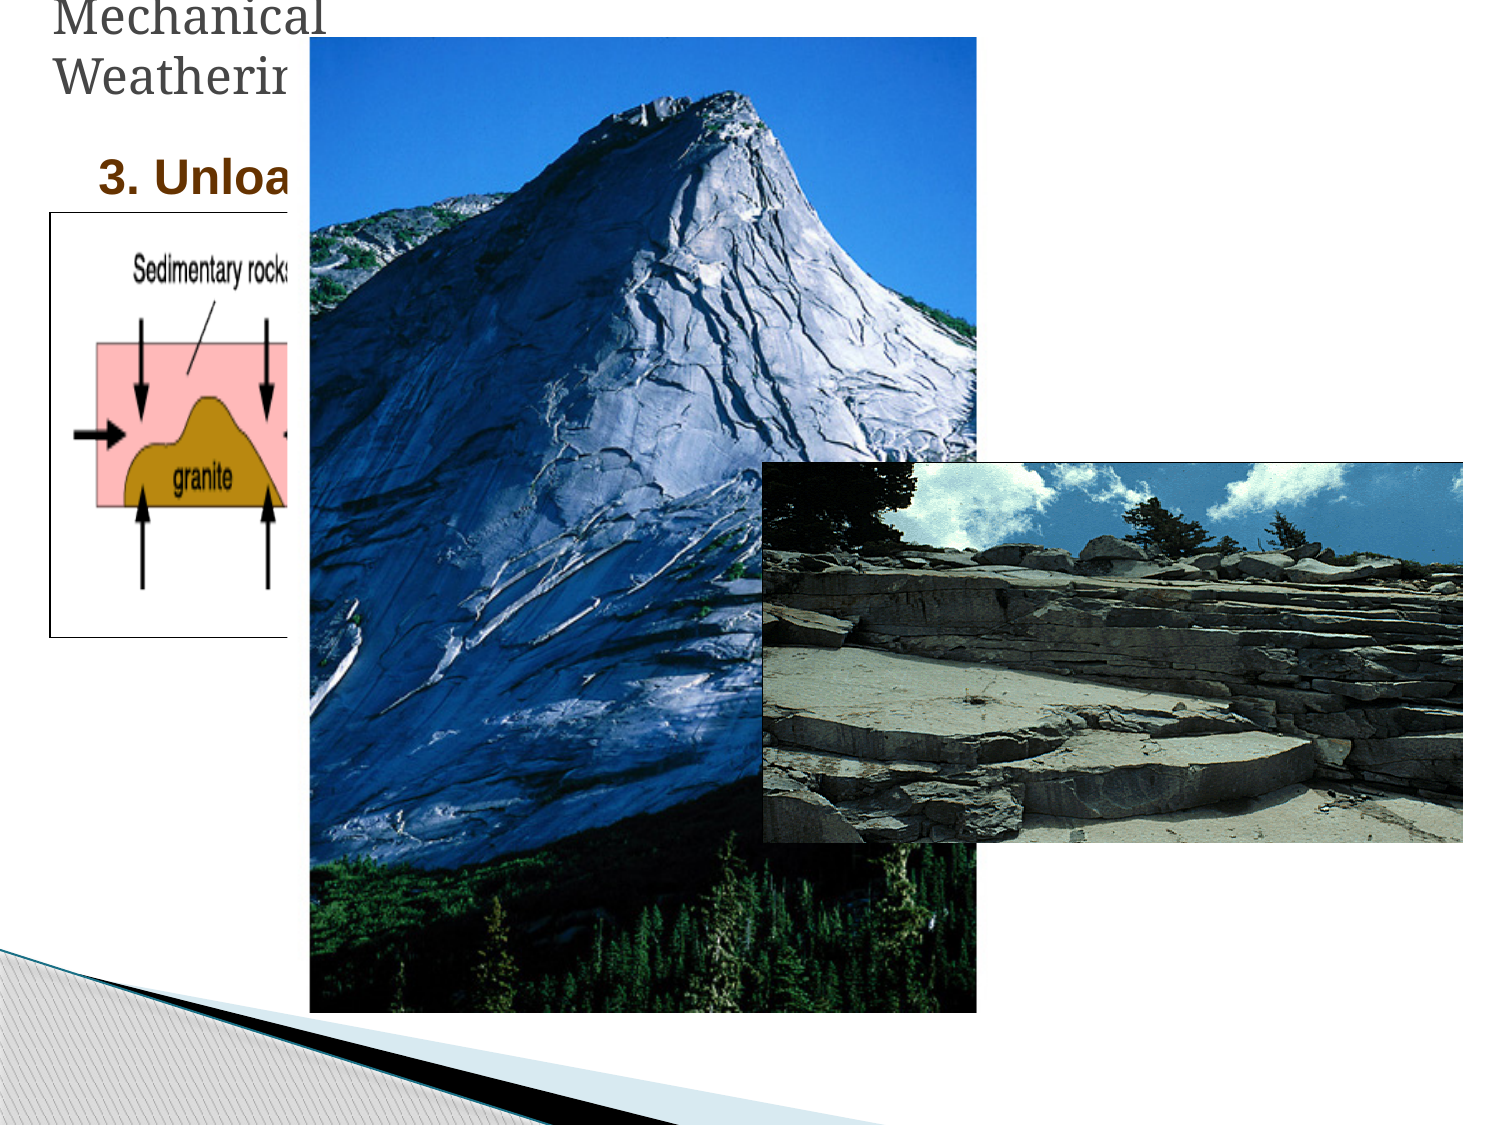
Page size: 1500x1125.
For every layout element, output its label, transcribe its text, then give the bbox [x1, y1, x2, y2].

text_box Mechanical Weathering… [37, 0, 613, 112]
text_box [49, 212, 281, 638]
text_box 3. Unloading (Exfoliation) [50, 137, 281, 212]
picture [287, 37, 1463, 1013]
